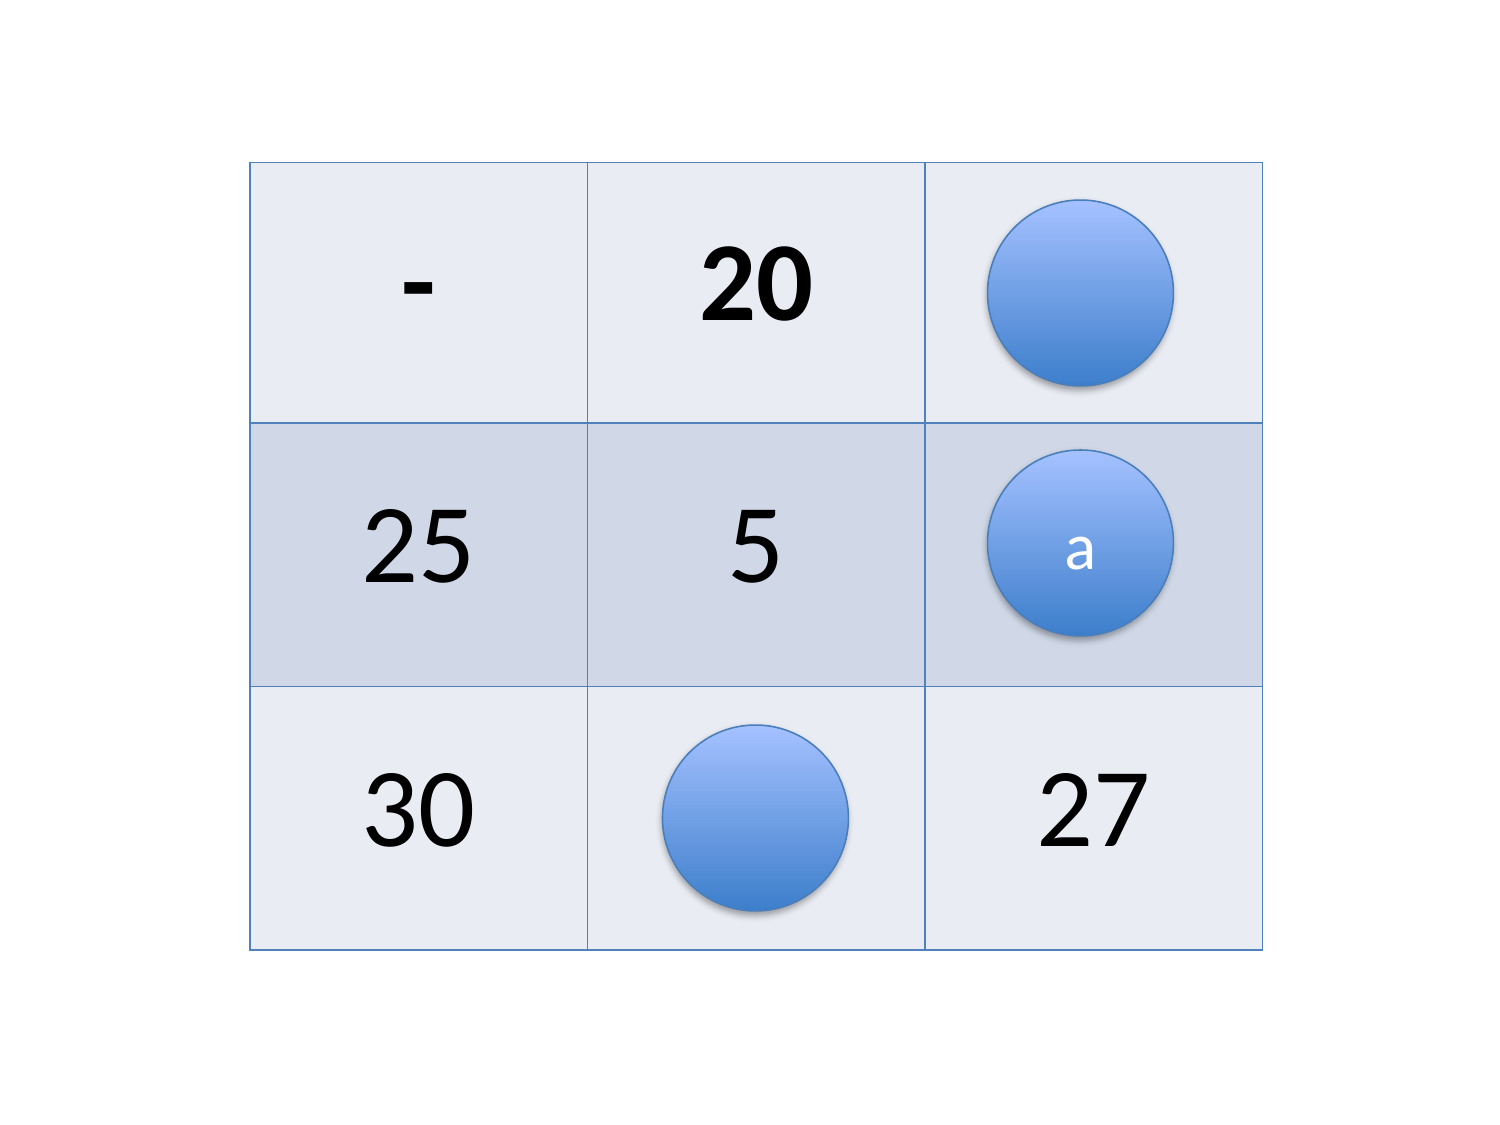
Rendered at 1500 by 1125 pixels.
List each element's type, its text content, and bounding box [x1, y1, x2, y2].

table_cell 27 [926, 687, 1262, 949]
table_cell 22 [926, 424, 1262, 686]
table_cell 25 [251, 424, 587, 686]
table_cell 5 [588, 424, 924, 686]
table_cell 10 [588, 687, 924, 949]
table_header 20 [588, 163, 924, 422]
text_box a [986, 449, 1175, 637]
table_header 3 [926, 163, 1262, 422]
text_box [661, 724, 850, 912]
table_header - [251, 163, 587, 422]
table_cell 30 [251, 687, 587, 949]
text_box [986, 199, 1175, 387]
